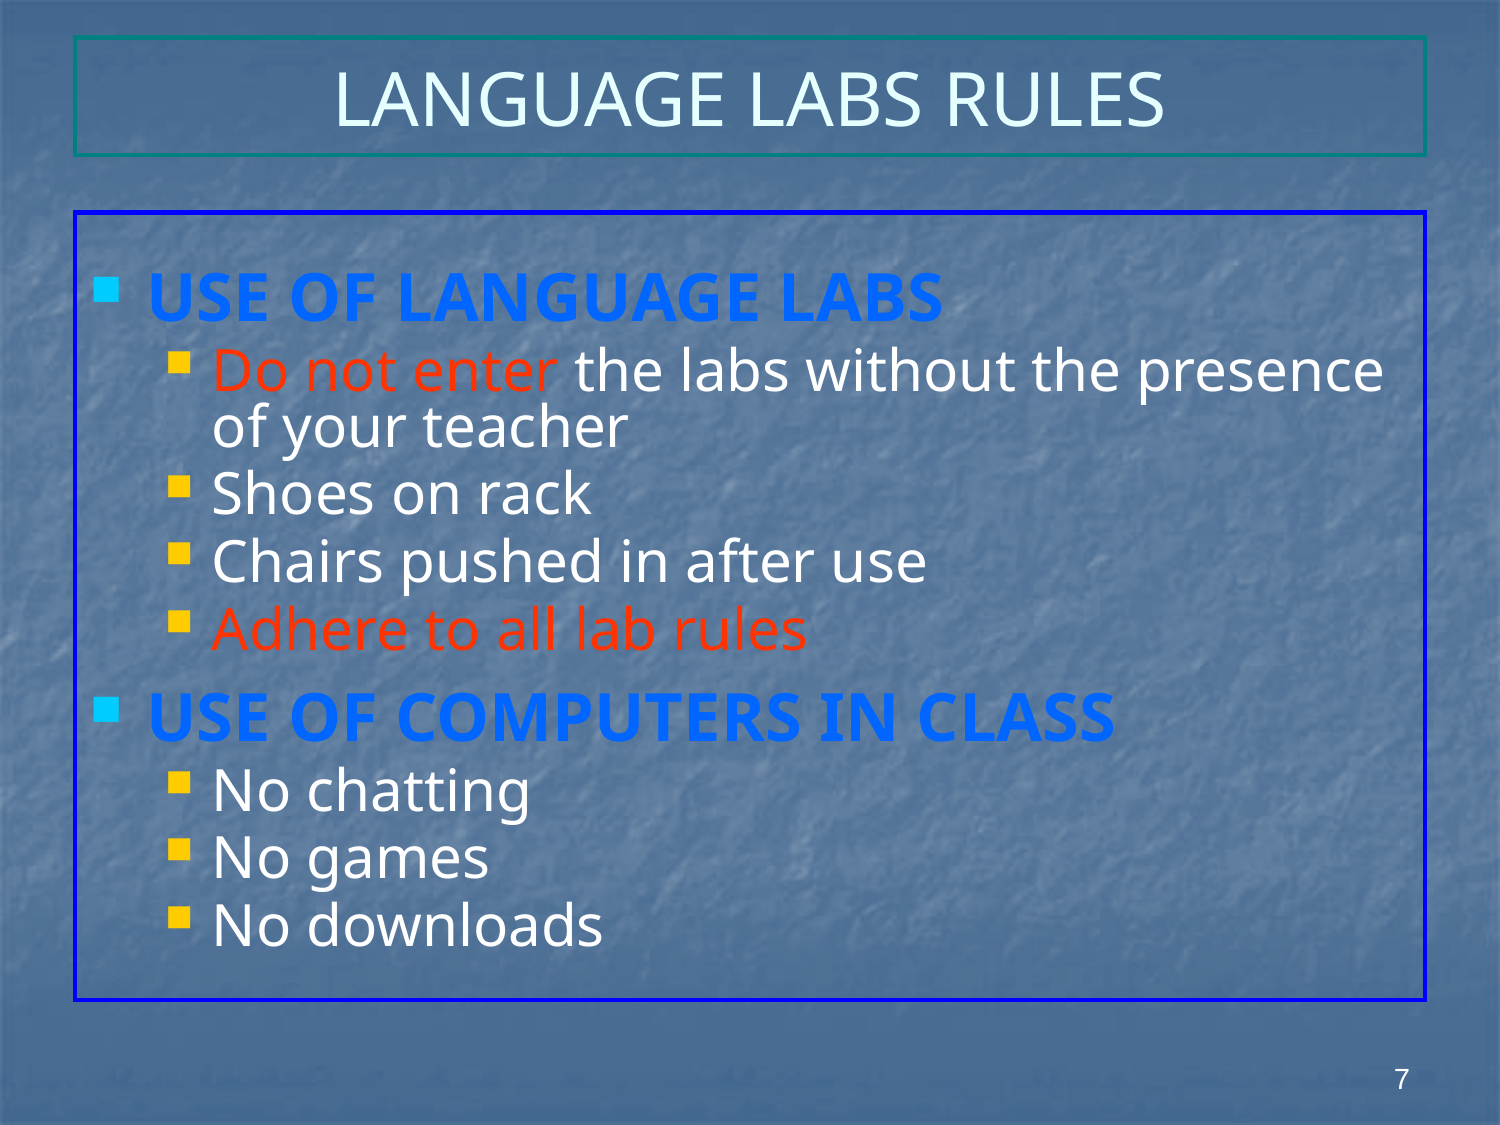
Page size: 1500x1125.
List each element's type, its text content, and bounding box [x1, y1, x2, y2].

list USE OF LANGUAGE LABS Do not enter the labs without the presence of your teacher Shoes on rack Chairs pushed in after use Adhere to all lab rules USE OF COMPUTERS IN CLASS No chatting No games No downloads [74, 212, 1426, 1001]
title LANGUAGE LABS RULES [74, 37, 1426, 156]
slide_number 7 [1074, 1024, 1426, 1103]
